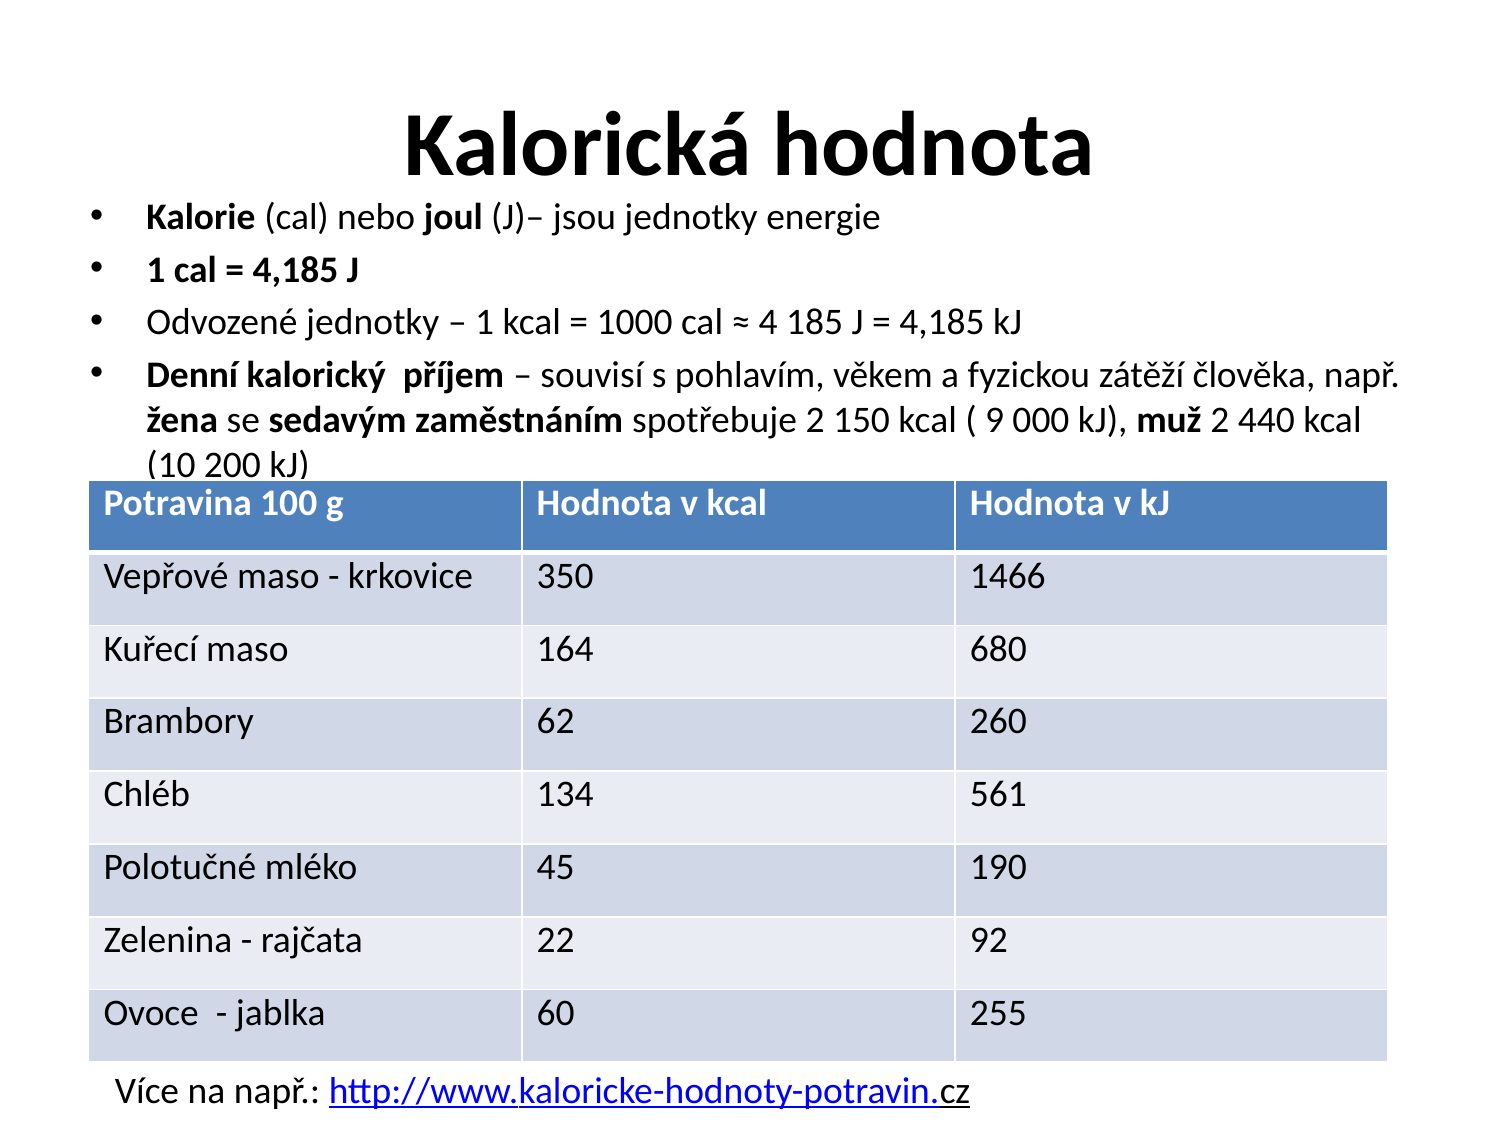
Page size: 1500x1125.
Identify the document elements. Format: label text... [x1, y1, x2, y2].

table_cell Zelenina - rajčata [89, 918, 521, 989]
title Kalorická hodnota [75, 45, 1425, 233]
table_cell 134 [523, 772, 954, 843]
table_cell 190 [956, 845, 1387, 916]
list Kalorie (cal) nebo joul (J)– jsou jednotky energie 1 cal = 4,185 J Odvozené jednotky – 1 kcal = 1000 cal ≈ 4 185 J = 4,185 kJ Denní kalorický příjem – souvisí s pohlavím, věkem a fyzickou zátěží člověka, např. žena se sedavým zaměstnáním spotřebuje 2 150 kcal ( 9 000 kJ), muž 2 440 kcal (10 200 kJ) Tabulky kalorických hodnot některých potravin: [75, 184, 1424, 1005]
table_cell Chléb [89, 772, 521, 843]
table_cell 260 [956, 699, 1387, 770]
table_cell 561 [956, 772, 1387, 843]
table_cell 680 [956, 626, 1387, 697]
table_cell 255 [956, 990, 1387, 1058]
table_cell Polotučné mléko [89, 845, 521, 916]
table_cell 350 [523, 555, 954, 625]
table_cell 92 [956, 918, 1387, 989]
table_cell 62 [523, 699, 954, 770]
table_cell 60 [523, 990, 954, 1058]
table_cell 164 [523, 626, 954, 697]
table_header Hodnota v kcal [523, 481, 954, 550]
table_cell 22 [523, 918, 954, 989]
table_cell Vepřové maso - krkovice [89, 555, 521, 625]
table_cell Brambory [89, 699, 521, 770]
table_header Hodnota v kJ [956, 481, 1387, 550]
table_cell 1466 [956, 555, 1387, 625]
table_cell Ovoce - jablka [89, 990, 521, 1061]
table_cell 45 [523, 845, 954, 916]
table_header Potravina 100 g [89, 481, 521, 550]
table_cell Kuřecí maso [89, 626, 521, 697]
text_box Více na např.: http://www.kaloricke-hodnoty-potravin.cz [100, 1058, 1388, 1119]
